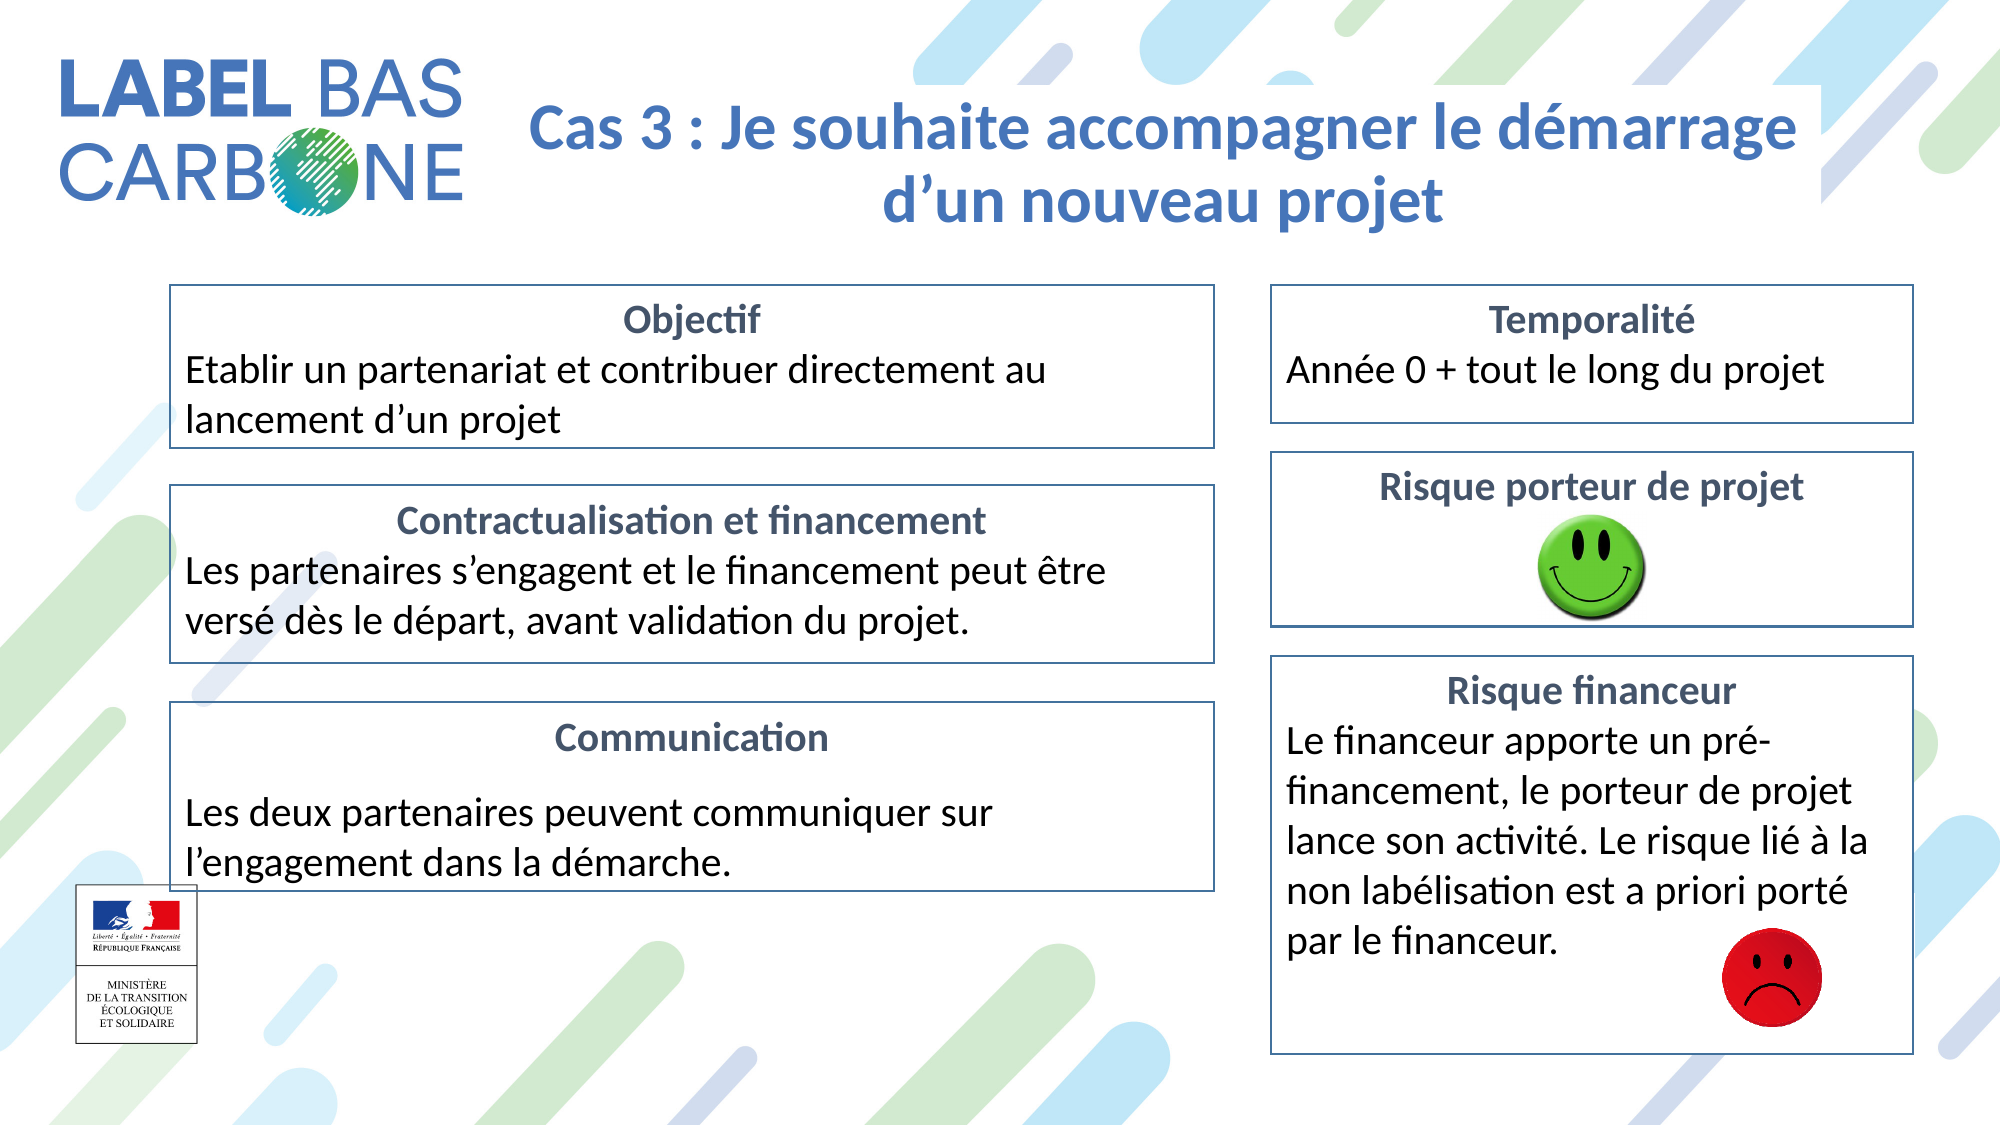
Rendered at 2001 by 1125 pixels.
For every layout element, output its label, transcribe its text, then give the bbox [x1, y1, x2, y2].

text_box Risque financeur Le financeur apporte un pré-financement, le porteur de projet lance son activité. Le risque lié à la non labélisation est a priori porté par le financeur. [1270, 655, 1914, 1055]
text_box Communication Les deux partenaires peuvent communiquer sur l’engagement dans la démarche. [169, 701, 1215, 892]
picture [0, 0, 2000, 1125]
text_box Cas 3 : Je souhaite accompagner le démarrage d’un nouveau projet [506, 85, 1822, 279]
text_box Objectif Etablir un partenariat et contribuer directement au lancement d’un projet [169, 284, 1215, 449]
text_box Contractualisation et financement Les partenaires s’engagent et le financement peut être versé dès le départ, avant validation du projet. [169, 484, 1215, 664]
text_box Temporalité Année 0 + tout le long du projet [1270, 284, 1914, 424]
text_box Risque porteur de projet [1270, 451, 1914, 628]
